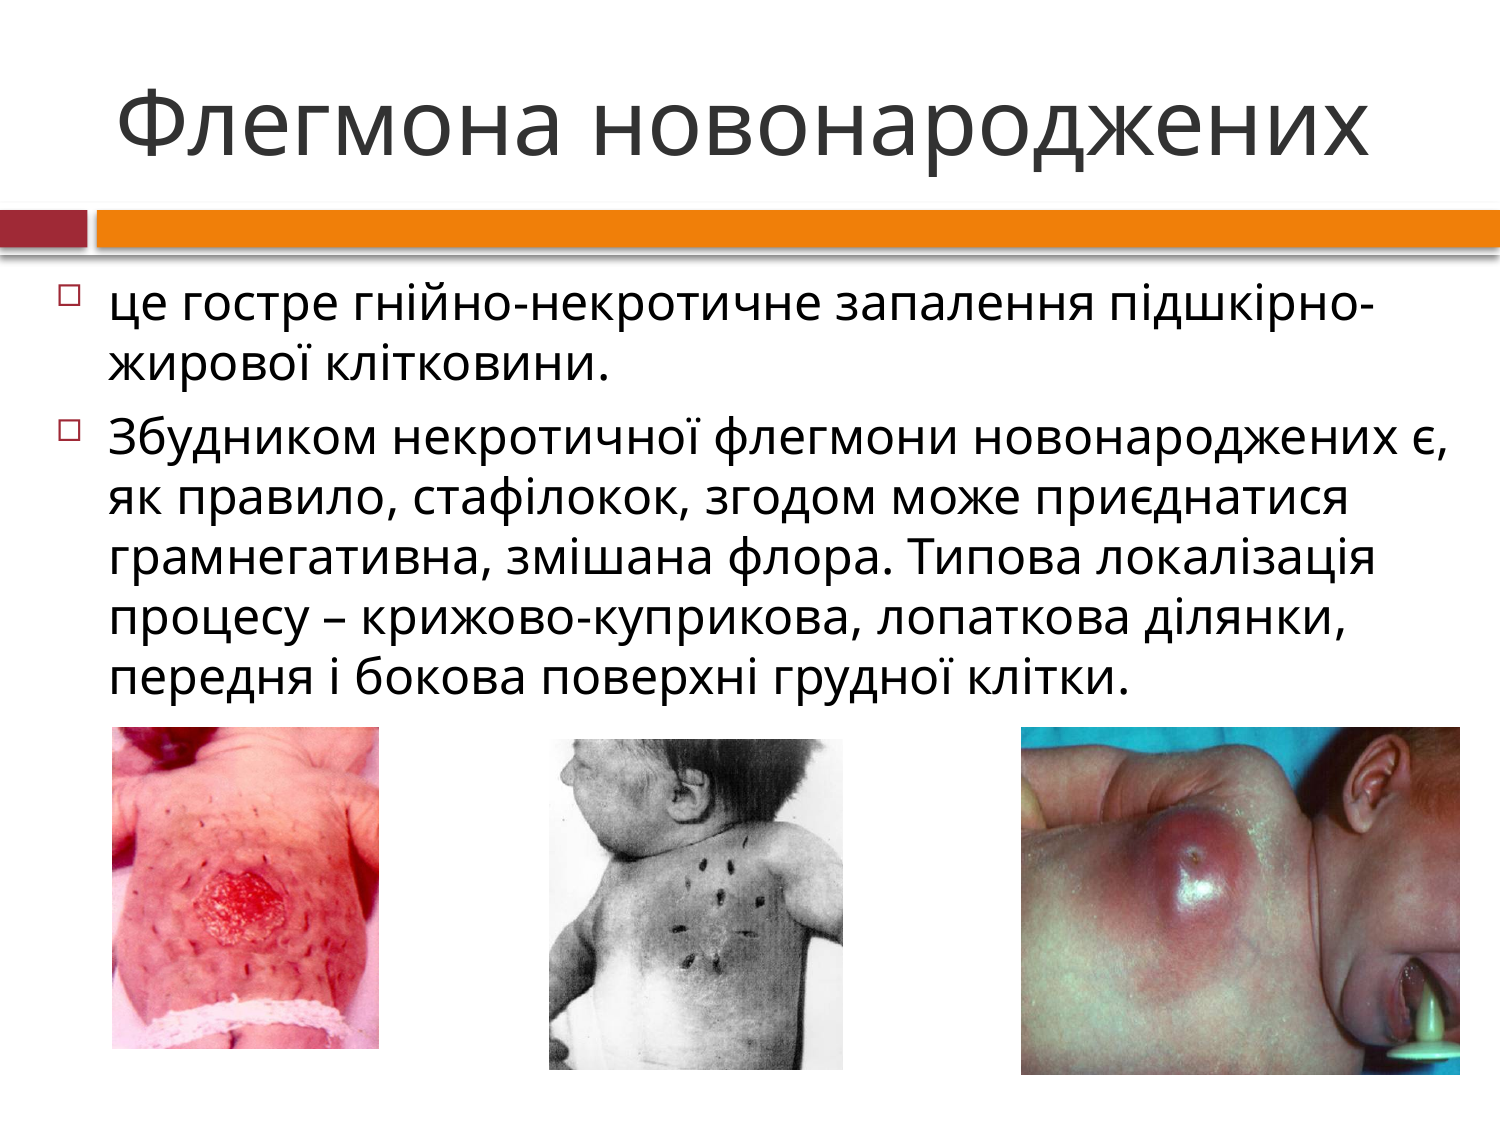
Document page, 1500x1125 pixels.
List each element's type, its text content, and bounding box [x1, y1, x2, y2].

picture [1021, 727, 1460, 1075]
picture [111, 727, 379, 1050]
picture [548, 739, 843, 1070]
list це гостре гнійно-некротичне запалення підшкірно-жирової клітковини. Збудником некротичної флегмони новонароджених є, як правило, стафілокок, згодом може приєднатися грамнегативна, змішана флора. Типова локалізація процесу – крижово-куприкова, лопаткова ділянки, передня і бокова поверхні грудної клітки. [41, 262, 1500, 1125]
title Флегмона новонароджених [100, 37, 1438, 200]
